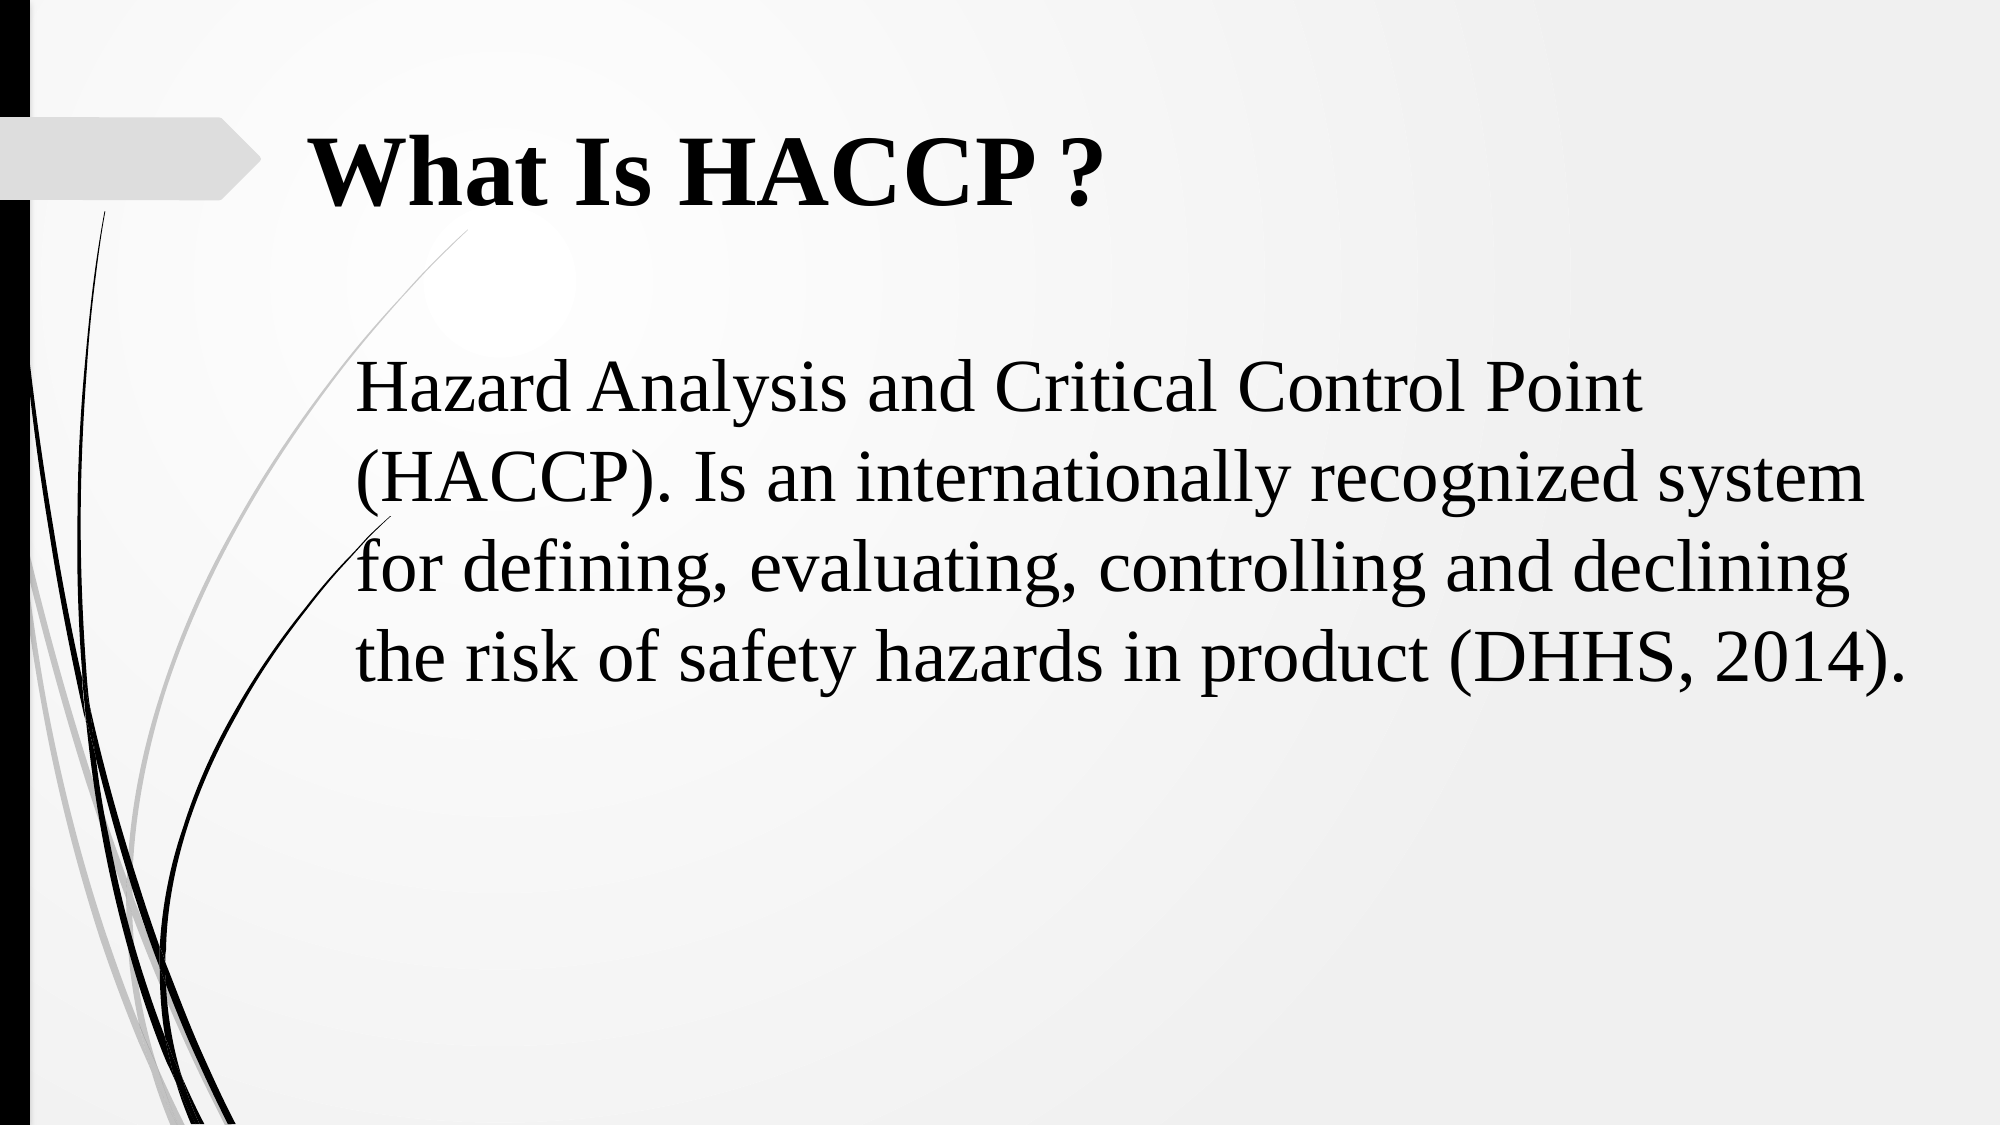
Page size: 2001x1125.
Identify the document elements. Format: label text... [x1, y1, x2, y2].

title What Is HACCP ? [266, 97, 1729, 308]
list Hazard Analysis and Critical Control Point (HACCP). Is an internationally recognized system for defining, evaluating, controlling and declining the risk of safety hazards in product (DHHS, 2014). [340, 263, 1933, 1035]
